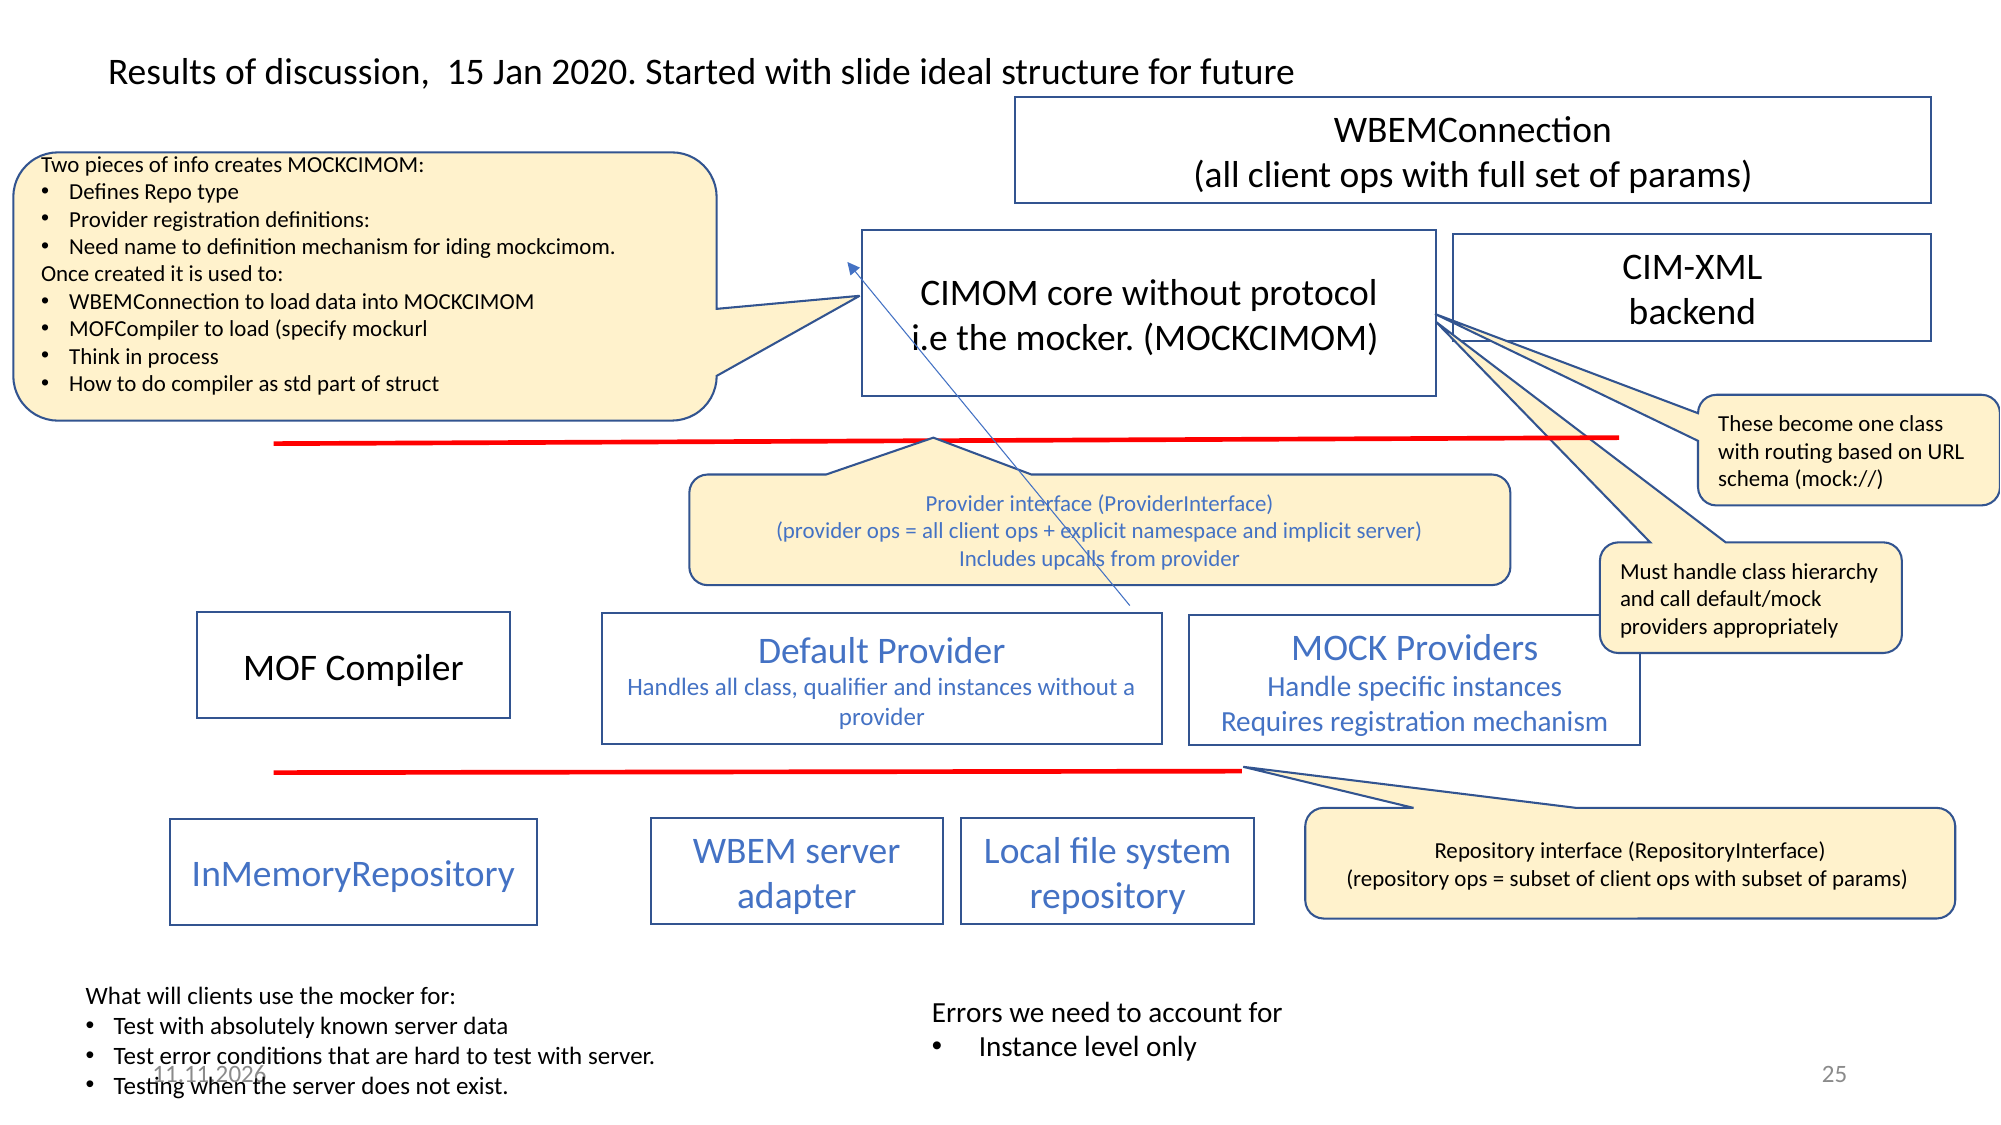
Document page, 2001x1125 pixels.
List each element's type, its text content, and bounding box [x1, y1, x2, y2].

text_box What will clients use the mocker for: Test with absolutely known server data Test error conditions that are hard to test with server. Testing when the server does not exist. [70, 972, 672, 1107]
text_box Two pieces of info creates MOCKCIMOM: Defines Repo type Provider registration definitions: Need name to definition mechanism for iding mockcimom. Once created it is used to: WBEMConnection to load data into MOCKCIMOM MOFCompiler to load (specify mockurl Think in process How to do compiler as std part of struct [12, 151, 847, 422]
text_box InMemoryRepository [169, 818, 538, 926]
text_box These become one class with routing based on URL schema (mock://) [1434, 312, 2000, 507]
text_box WBEM server adapter [650, 817, 944, 925]
text_box Repository interface (RepositoryInterface) (repository ops = subset of client ops with subset of params) [1242, 765, 1957, 920]
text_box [1130, 437, 1620, 444]
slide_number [137, 1042, 588, 1103]
slide_number 25 [1412, 1042, 1863, 1103]
text_box Results of discussion, 15 Jan 2020. Started with slide ideal structure for future [93, 39, 1312, 100]
text_box CIM-XML backend [1452, 233, 1932, 342]
text_box Must handle class hierarchy and call default/mock providers appropriately [1435, 321, 1587, 435]
text_box Provider interface (ProviderInterface) (provider ops = all client ops + explicit namespace and implicit server) Includes upcalls from provider [1130, 473, 1512, 587]
text_box CIMOM core without protocol i.e the mocker. (MOCKCIMOM) [861, 229, 1437, 397]
text_box Default Provider Handles all class, qualifier and instances without a provider [601, 612, 1163, 745]
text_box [273, 437, 847, 444]
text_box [847, 261, 1130, 606]
text_box Must handle class hierarchy and call default/mock providers appropriately [1553, 444, 1903, 655]
text_box Provider interface (ProviderInterface) (provider ops = all client ops + explicit namespace and implicit server) Includes upcalls from provider [688, 466, 847, 587]
text_box MOF Compiler [196, 611, 511, 719]
text_box Local file system repository [960, 817, 1255, 925]
text_box WBEMConnection (all client ops with full set of params) [1014, 96, 1932, 204]
text_box Errors we need to account for Instance level only [917, 985, 1299, 1116]
text_box MOCK Providers Handle specific instances Requires registration mechanism [1188, 614, 1641, 746]
